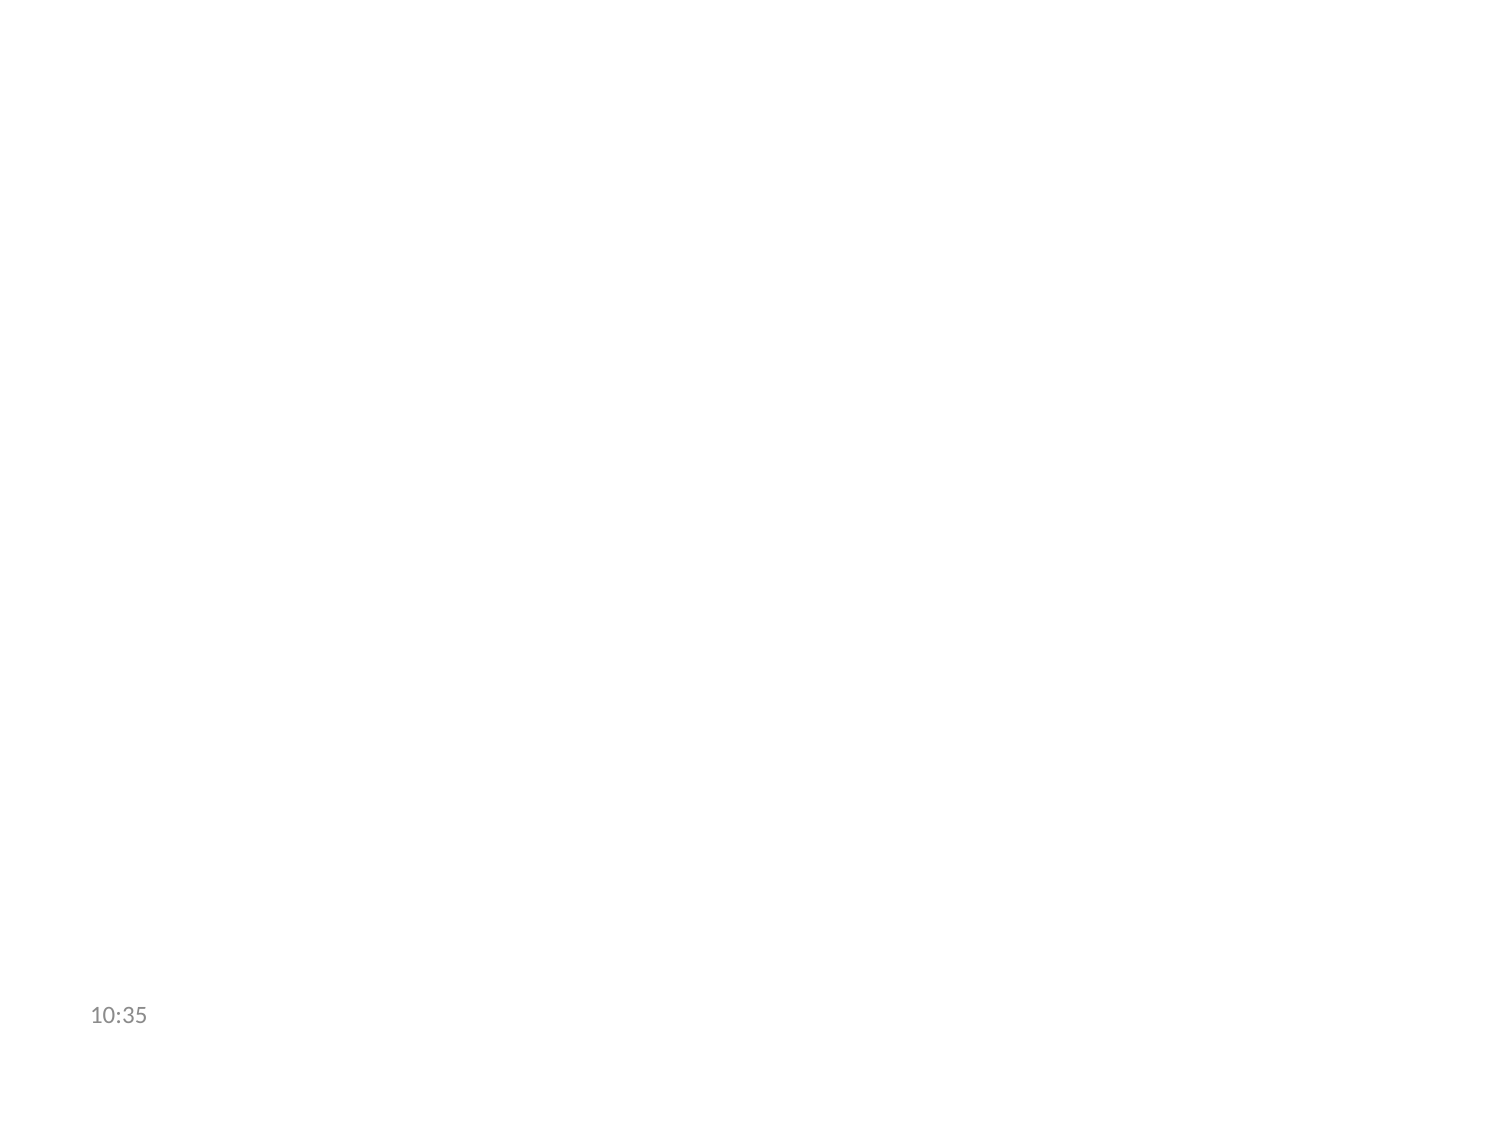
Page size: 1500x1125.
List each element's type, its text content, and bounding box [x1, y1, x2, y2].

text_box 15:35 [75, 983, 425, 1044]
